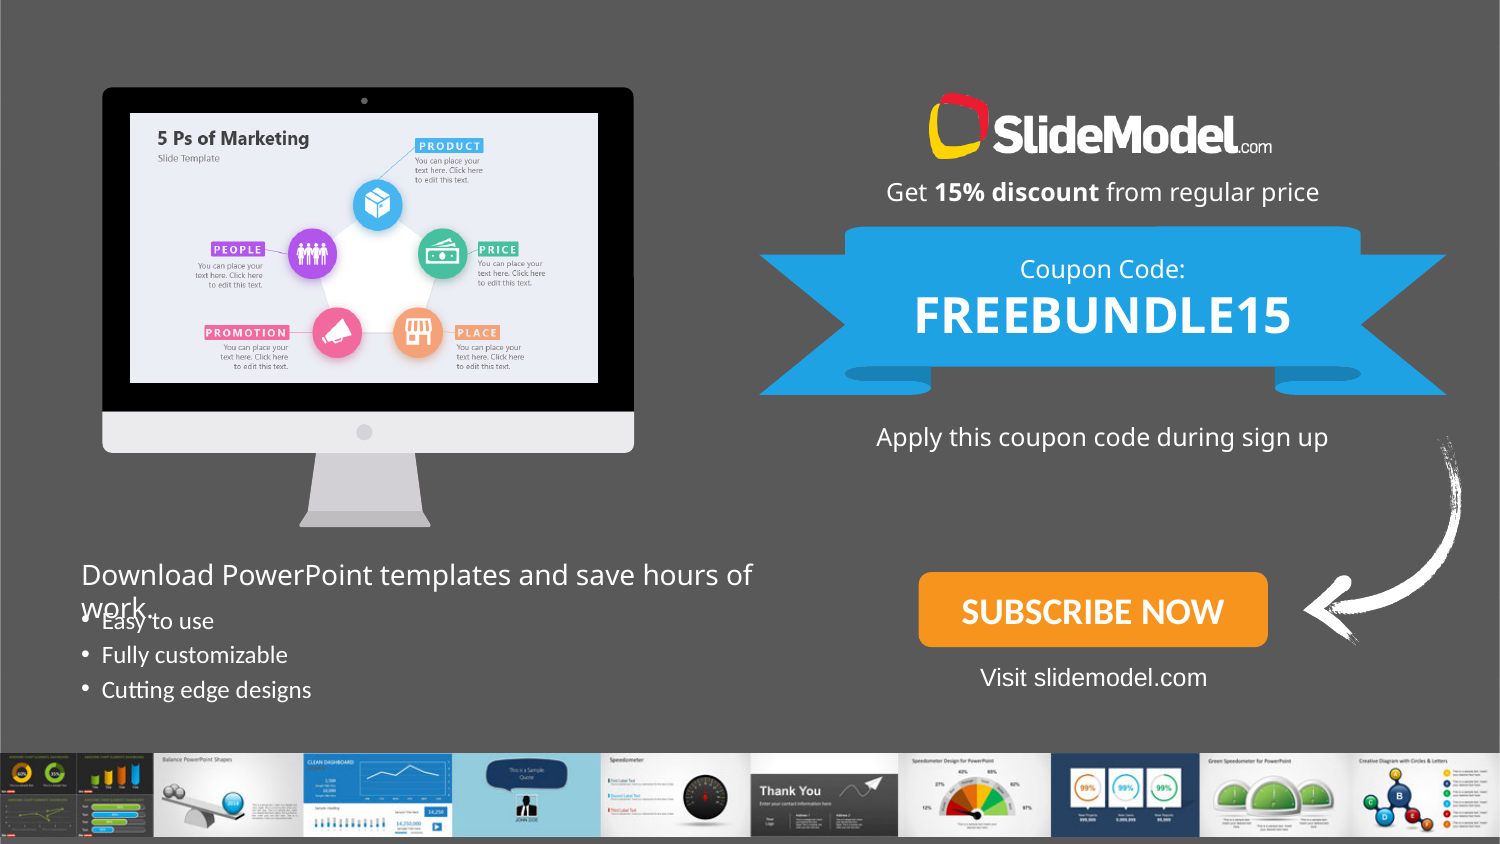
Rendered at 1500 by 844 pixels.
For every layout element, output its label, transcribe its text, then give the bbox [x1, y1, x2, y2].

picture [928, 93, 1273, 159]
picture [0, 752, 1500, 837]
text_box Visit slidemodel.com [935, 655, 1253, 697]
picture [129, 113, 598, 383]
text_box SUBSCRIBE NOW [916, 569, 1270, 650]
text_box [1302, 435, 1462, 646]
text_box Apply this coupon code during sign up [847, 413, 1359, 459]
text_box Easy to use Fully customizable Cutting edge designs [66, 632, 647, 711]
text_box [102, 87, 635, 528]
text_box [0, 0, 1500, 752]
text_box [757, 224, 1449, 397]
text_box Coupon Code: FREEBUNDLE15 [880, 246, 1326, 352]
text_box Download PowerPoint templates and save hours of work. [66, 549, 794, 632]
text_box Get 15% discount from regular price [793, 168, 1413, 214]
